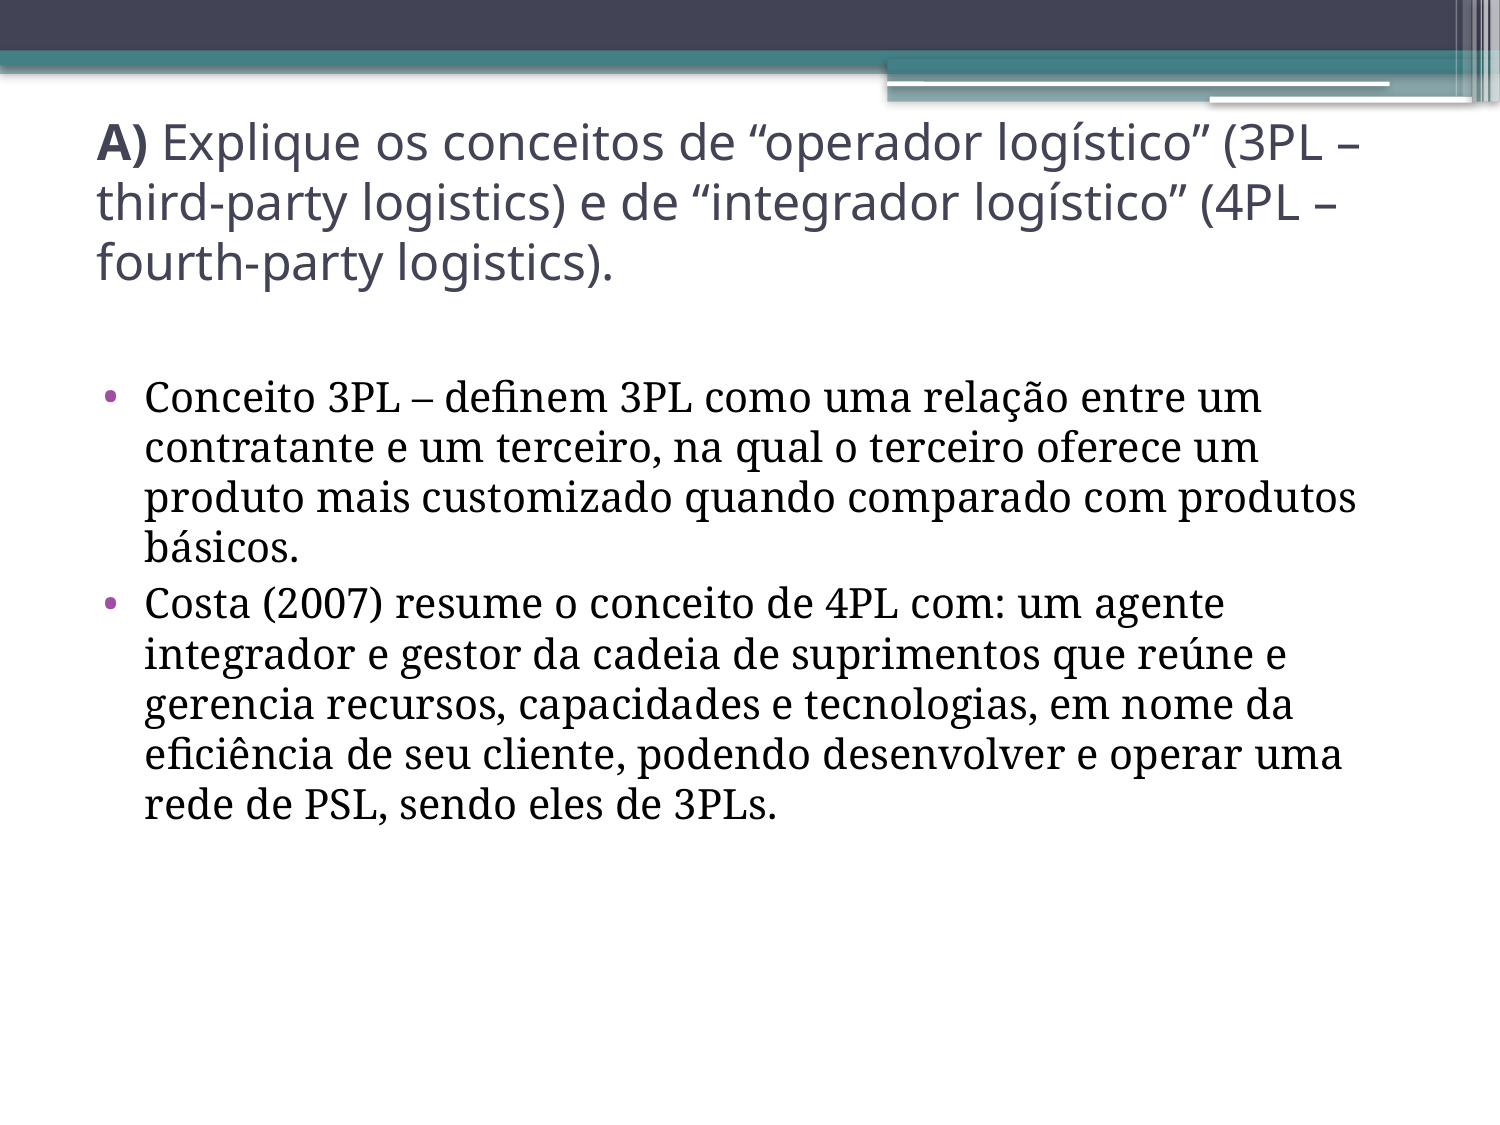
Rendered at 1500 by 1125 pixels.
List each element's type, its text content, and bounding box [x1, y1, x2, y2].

title A) Explique os conceitos de “operador logístico” (3PL – third-party logistics) e de “integrador logístico” (4PL – fourth-party logistics). [82, 82, 1437, 319]
list Conceito 3PL – definem 3PL como uma relação entre um contratante e um terceiro, na qual o terceiro oferece um produto mais customizado quando comparado com produtos básicos. Costa (2007) resume o conceito de 4PL com: um agente integrador e gestor da cadeia de suprimentos que reúne e gerencia recursos, capacidades e tecnologias, em nome da eficiência de seu cliente, podendo desenvolver e operar uma rede de PSL, sendo eles de 3PLs. [70, 363, 1421, 938]
